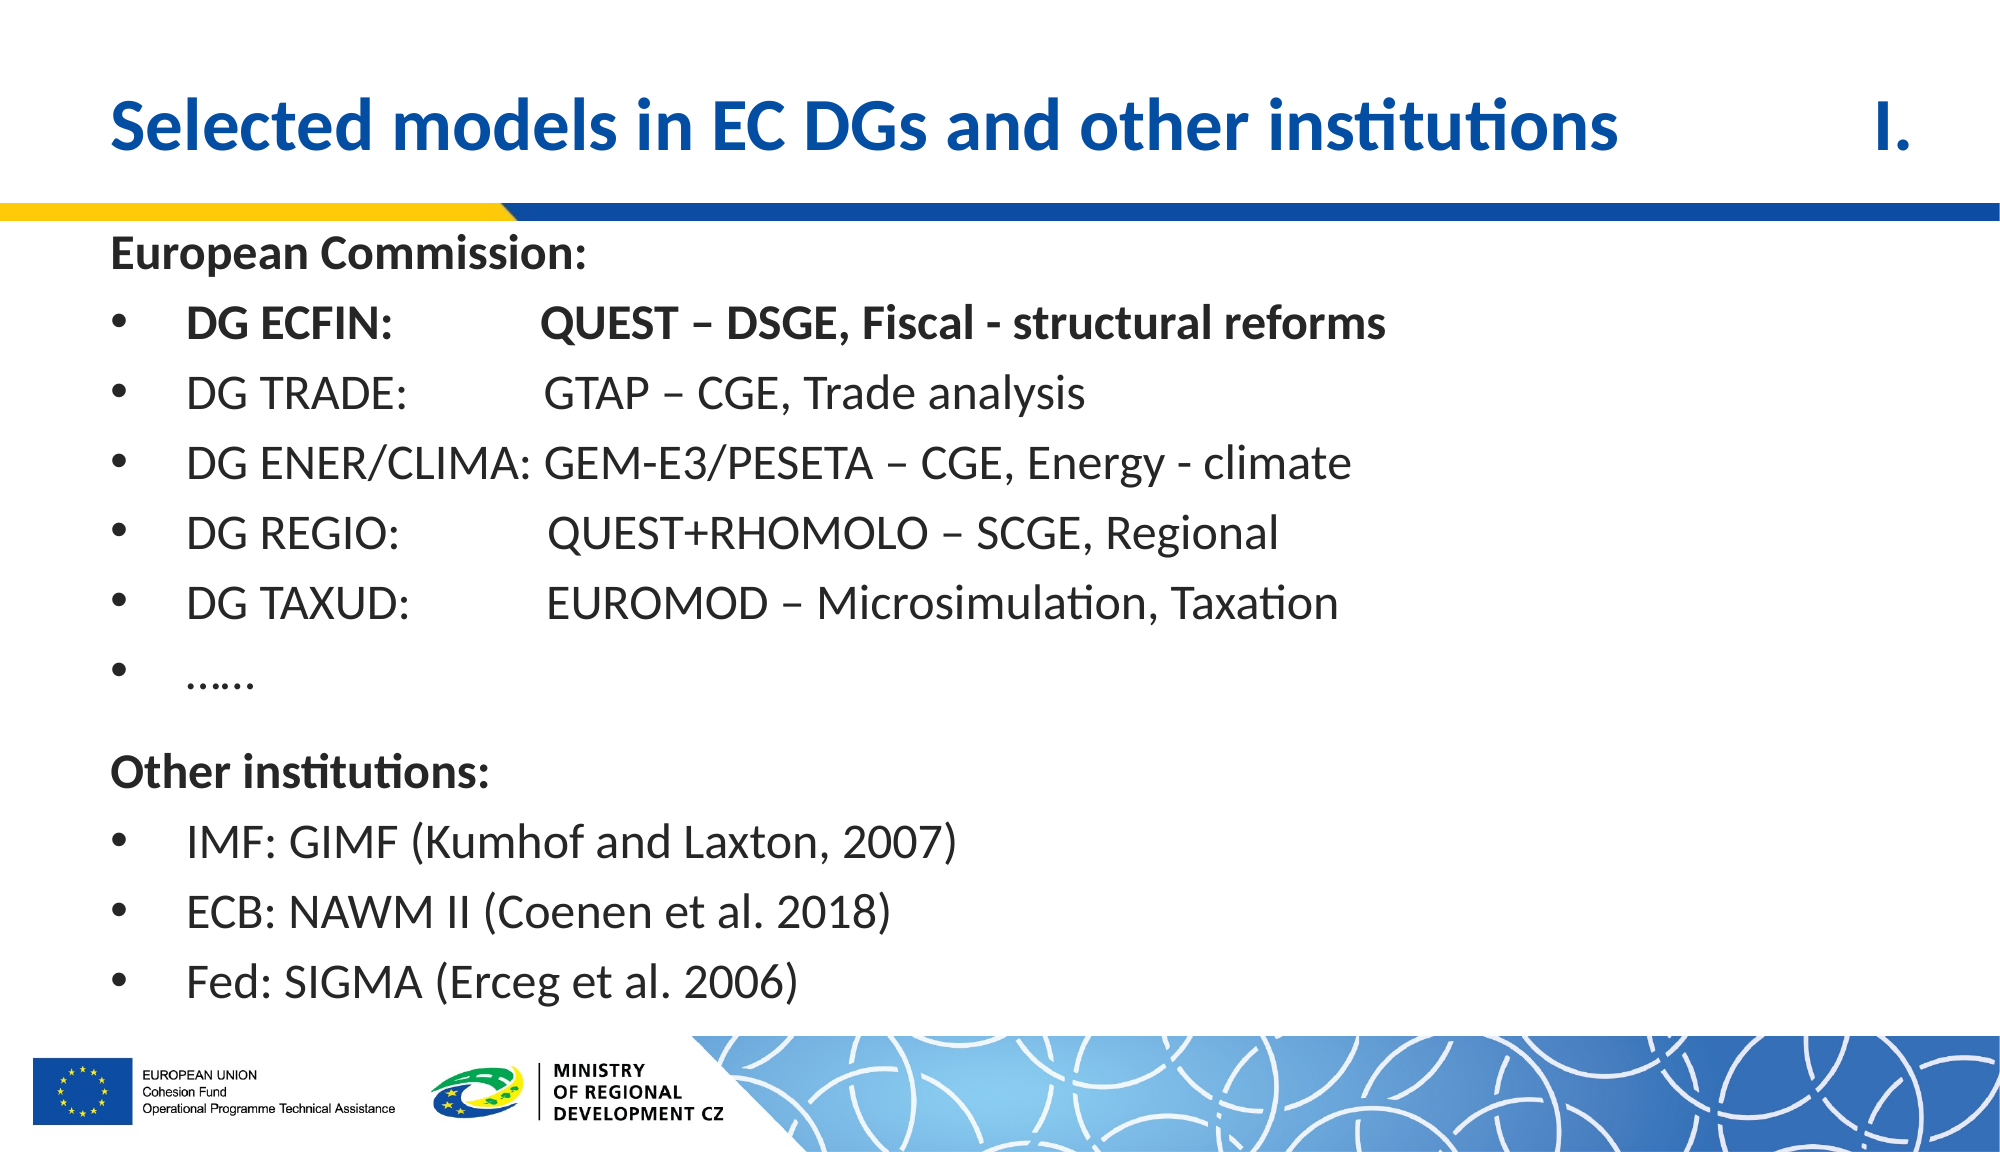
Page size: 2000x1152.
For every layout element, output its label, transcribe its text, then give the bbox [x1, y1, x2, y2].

picture [0, 203, 2000, 221]
picture [0, 1036, 2000, 1152]
title Selected models in EC DGs and other institutions I. [90, 44, 1969, 197]
list European Commission: DG ECFIN: QUEST – DSGE, Fiscal - structural reforms DG TRADE: GTAP – CGE, Trade analysis DG ENER/CLIMA: GEM-E3/PESETA – CGE, Energy - climate DG REGIO: QUEST+RHOMOLO – SCGE, Regional DG TAXUD: EUROMOD – Microsimulation, Taxation …… Other institutions: IMF: GIMF (Kumhof and Laxton, 2007) ECB: NAWM II (Coenen et al. 2018) Fed: SIGMA (Erceg et al. 2006) [90, 209, 1898, 990]
